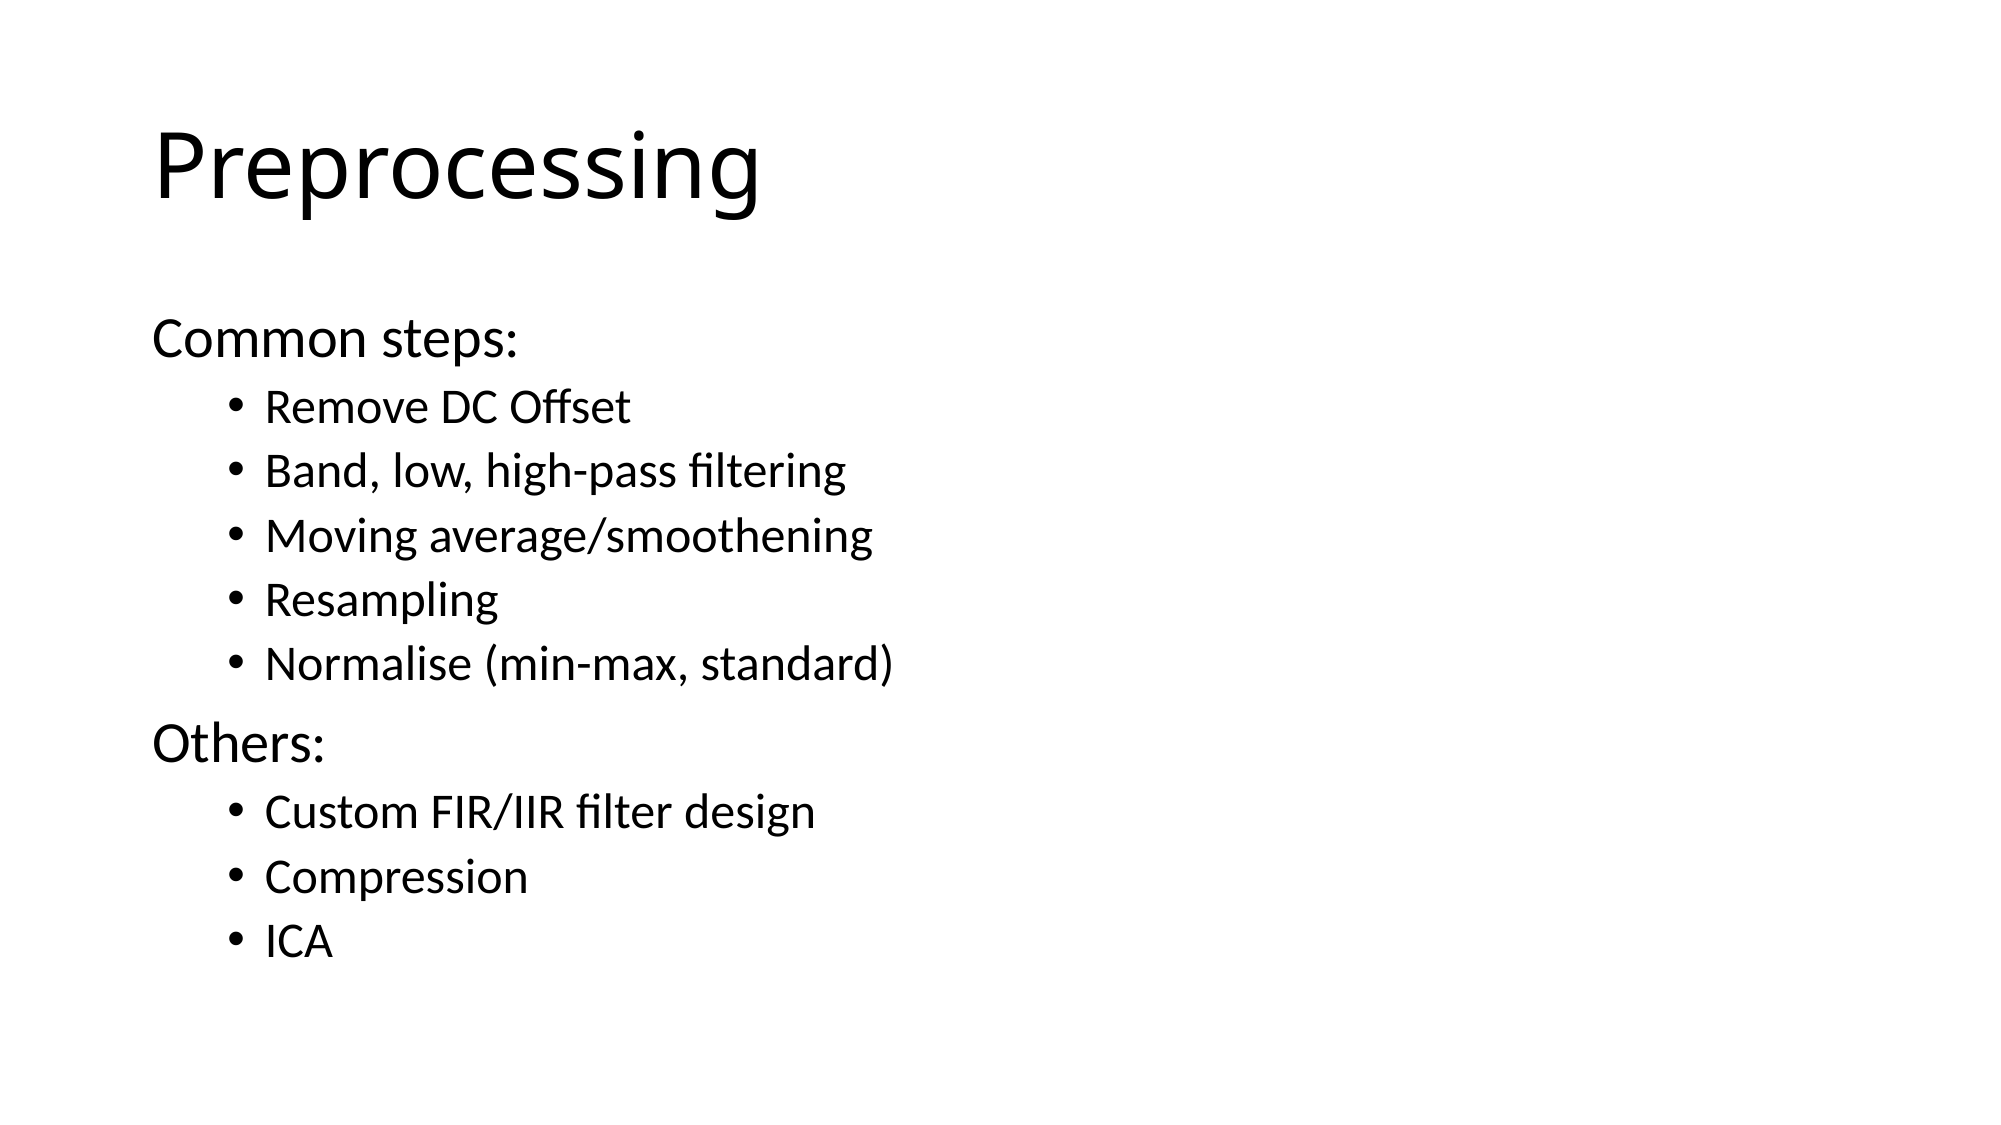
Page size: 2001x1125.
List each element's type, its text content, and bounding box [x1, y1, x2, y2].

list Common steps: Remove DC Offset Band, low, high-pass filtering Moving average/smoothening Resampling Normalise (min-max, standard) Others: Custom FIR/IIR filter design Compression ICA [137, 299, 1863, 1014]
title Preprocessing [137, 59, 1863, 278]
